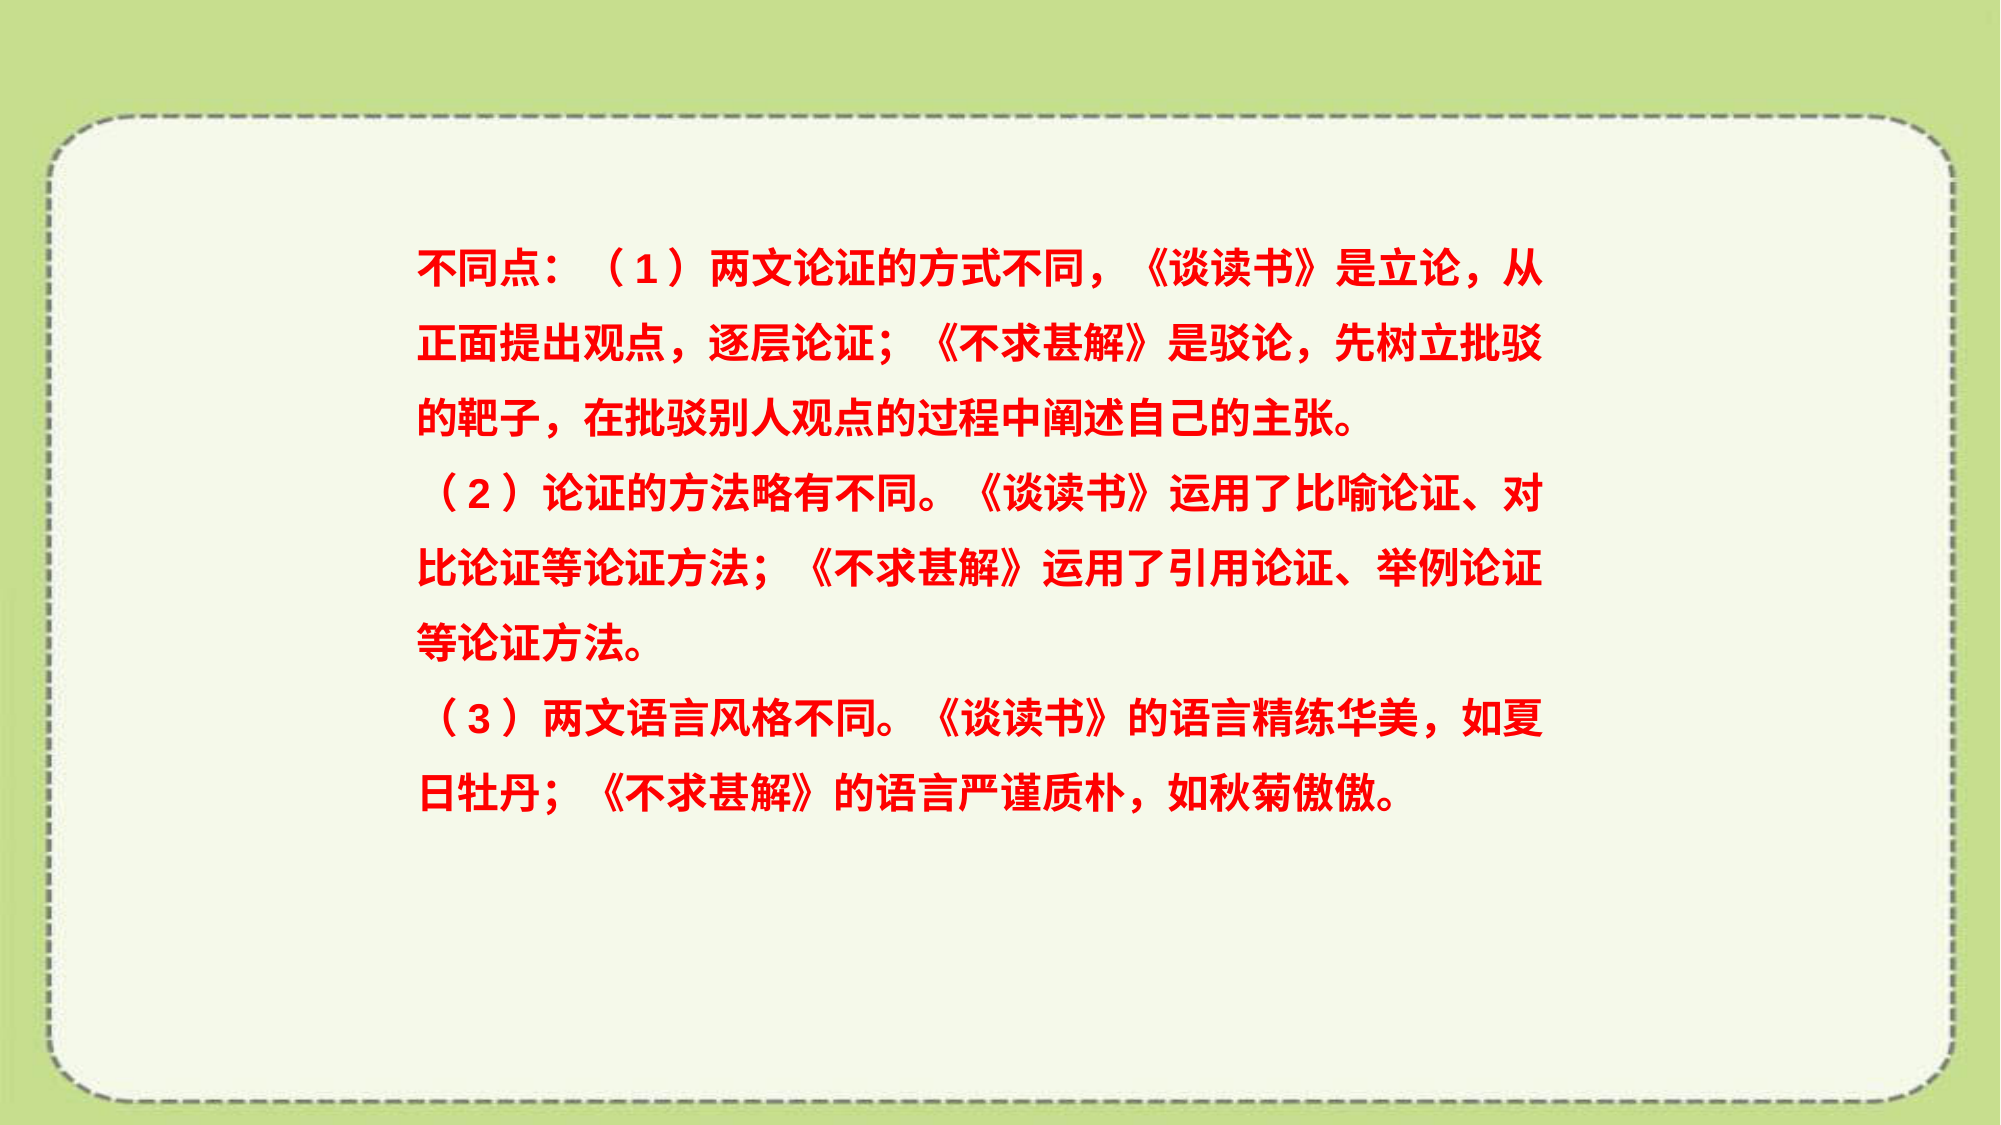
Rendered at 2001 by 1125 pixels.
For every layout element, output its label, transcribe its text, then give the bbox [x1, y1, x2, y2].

picture [0, 0, 2001, 1125]
text_box 不同点：（1）两文论证的方式不同，《谈读书》是立论，从正面提出观点，逐层论证；《不求甚解》是驳论，先树立批驳的靶子，在批驳别人观点的过程中阐述自己的主张。 （2）论证的方法略有不同。《谈读书》运用了比喻论证、对比论证等论证方法；《不求甚解》运用了引用论证、举例论证等论证方法。 （3）两文语言风格不同。《谈读书》的语言精练华美，如夏日牡丹；《不求甚解》的语言严谨质朴，如秋菊傲傲。 [401, 208, 1584, 824]
